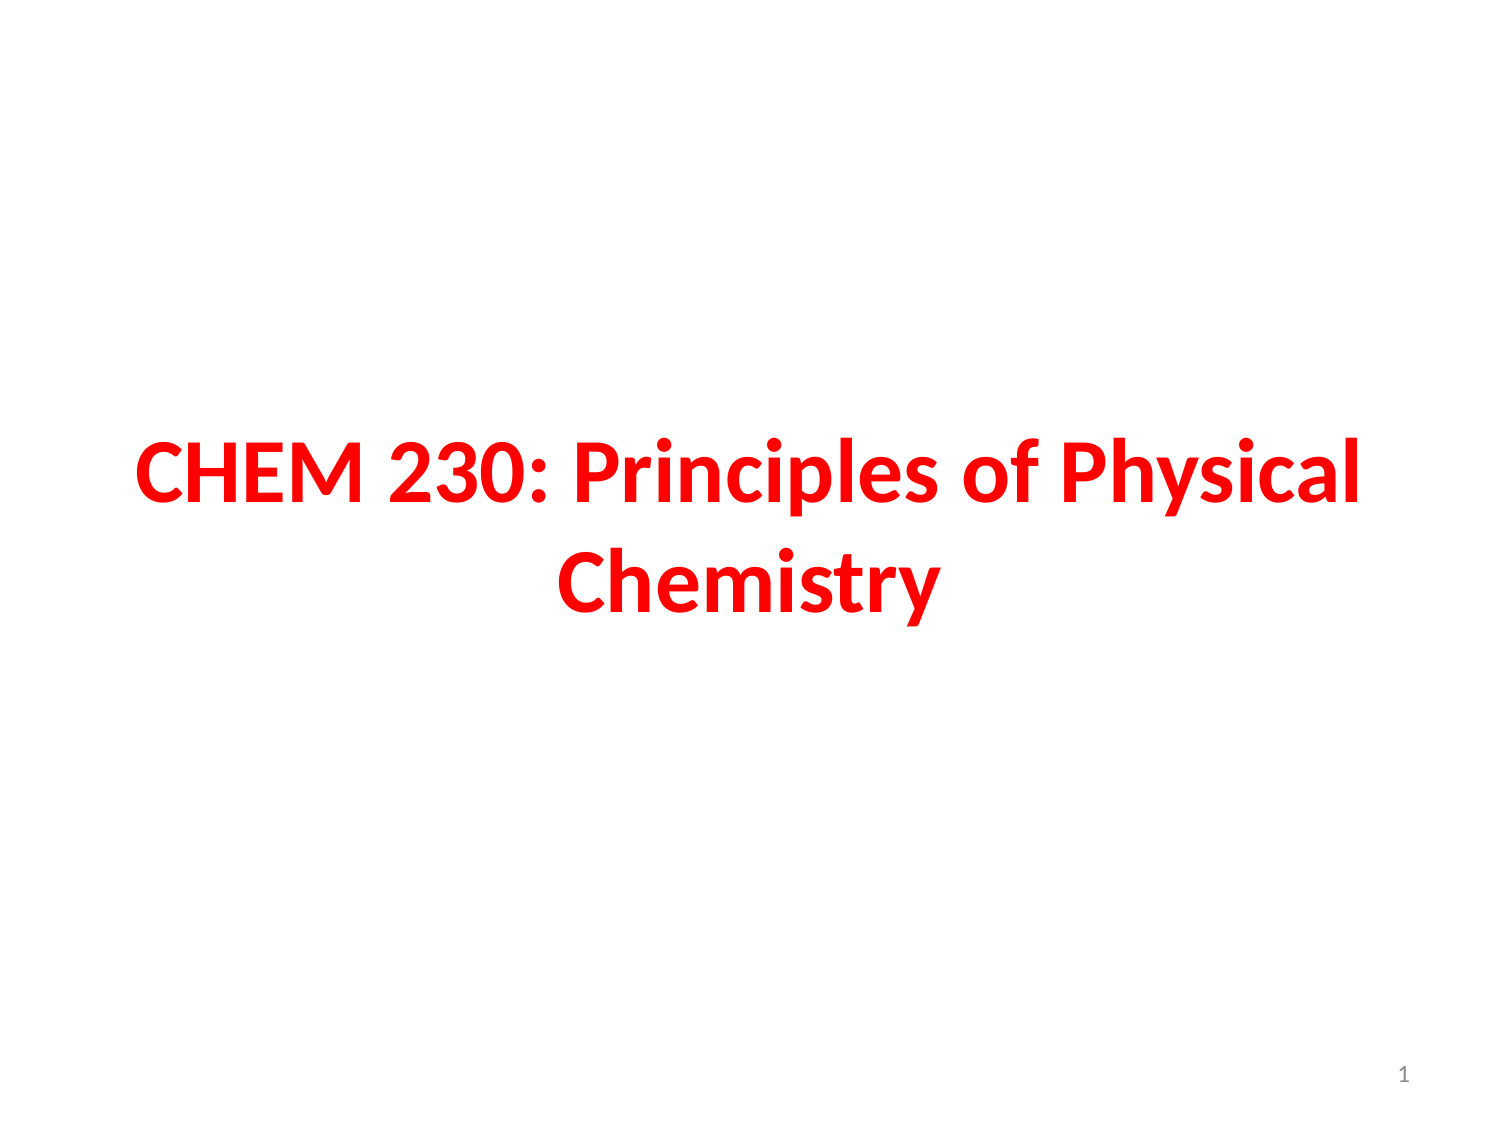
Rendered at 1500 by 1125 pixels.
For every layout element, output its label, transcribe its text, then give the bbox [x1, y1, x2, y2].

slide_number 1 [1074, 1042, 1425, 1103]
title CHEM 230: Principles of Physical Chemistry [112, 399, 1388, 642]
